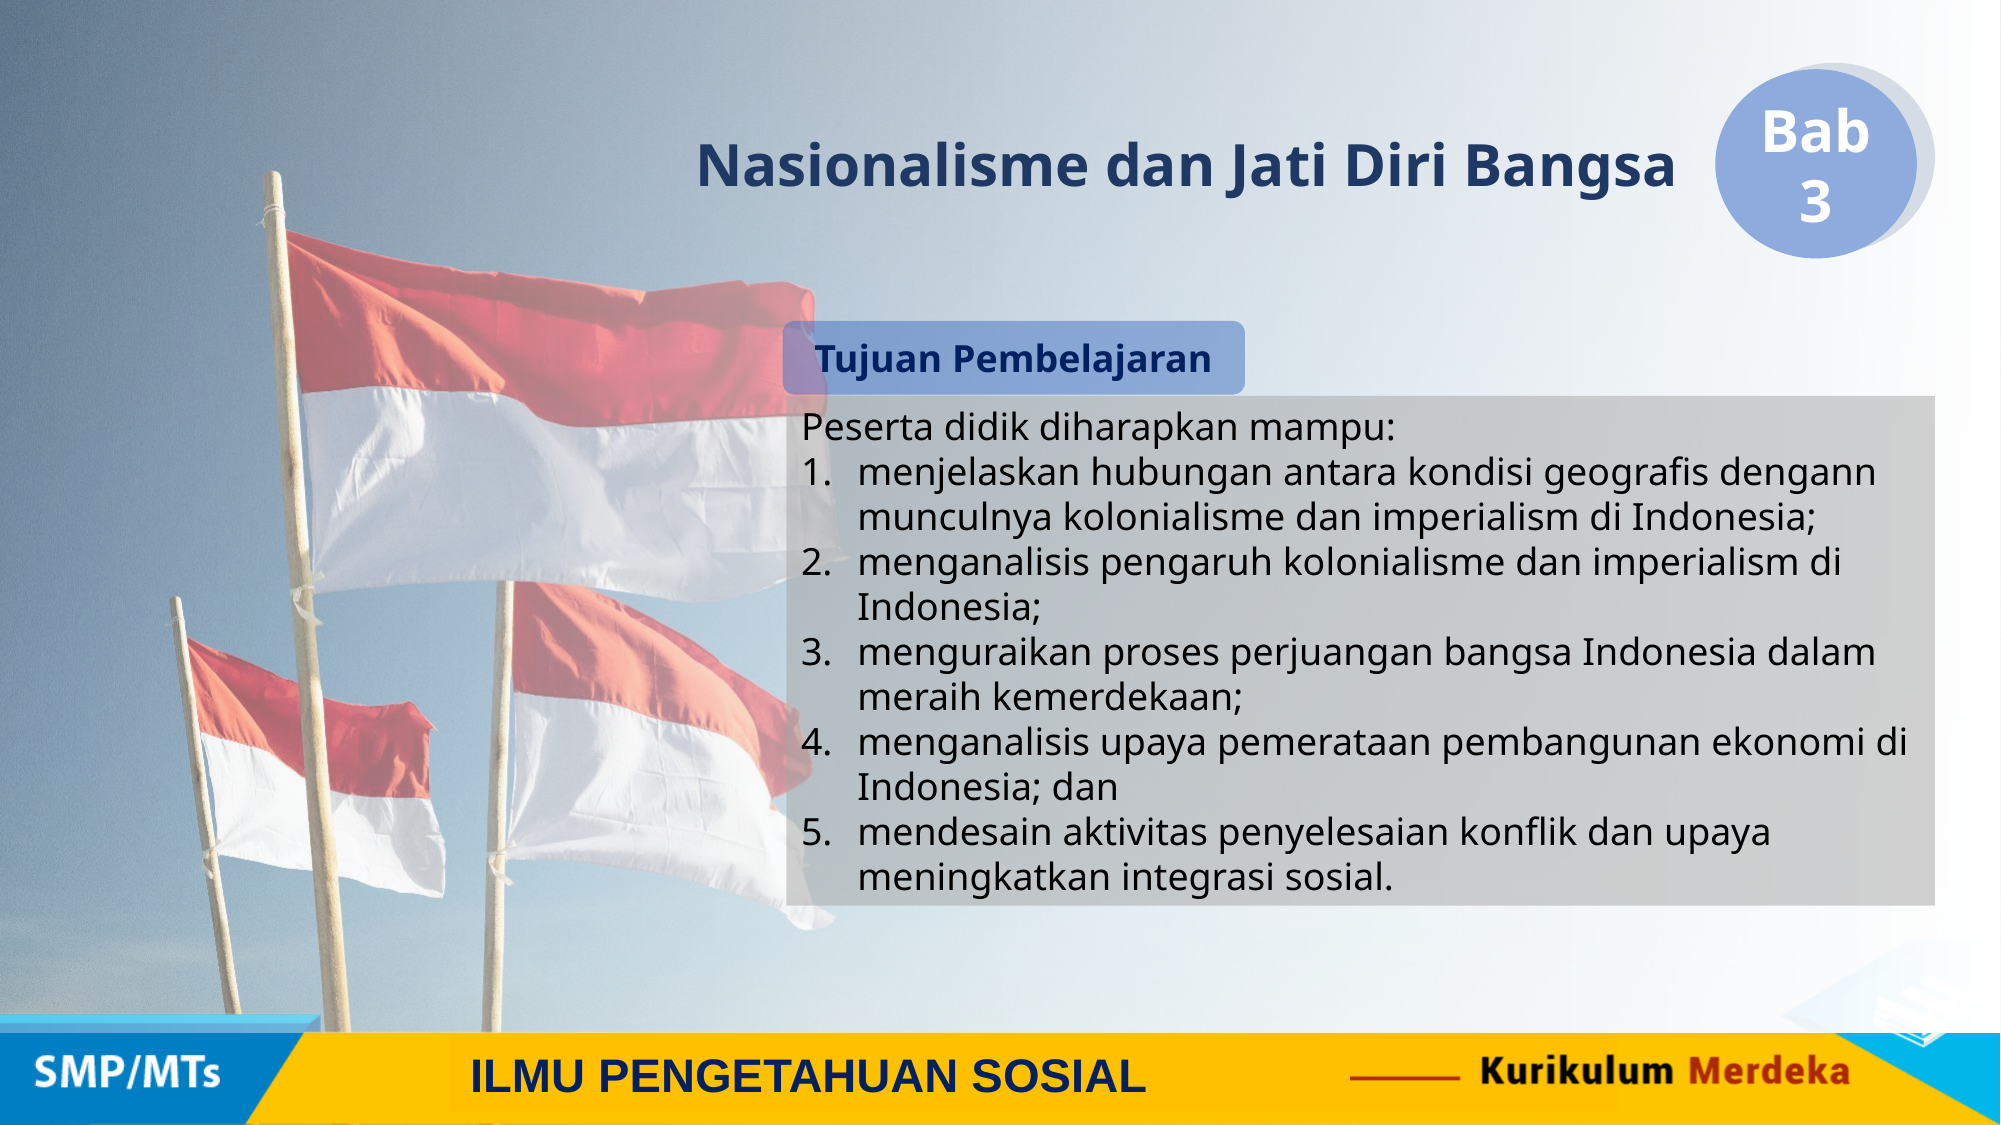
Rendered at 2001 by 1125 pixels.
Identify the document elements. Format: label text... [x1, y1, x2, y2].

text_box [0, 940, 2000, 1125]
text_box Peserta didik diharapkan mampu: menjelaskan hubungan antara kondisi geografis dengann munculnya kolonialisme dan imperialism di Indonesia; menganalisis pengaruh kolonialisme dan imperialism di Indonesia; menguraikan proses perjuangan bangsa Indonesia dalam meraih kemerdekaan; menganalisis upaya pemerataan pembangunan ekonomi di Indonesia; dan mendesain aktivitas penyelesaian konflik dan upaya meningkatkan integrasi sosial. [786, 395, 1935, 906]
text_box [1792, 61, 1937, 249]
text_box Tujuan Pembelajaran [782, 320, 1246, 395]
text_box Nasionalisme dan Jati Diri Bangsa [680, 120, 1725, 206]
text_box Bab 3 [1724, 68, 1918, 260]
text_box [0, 0, 2000, 940]
